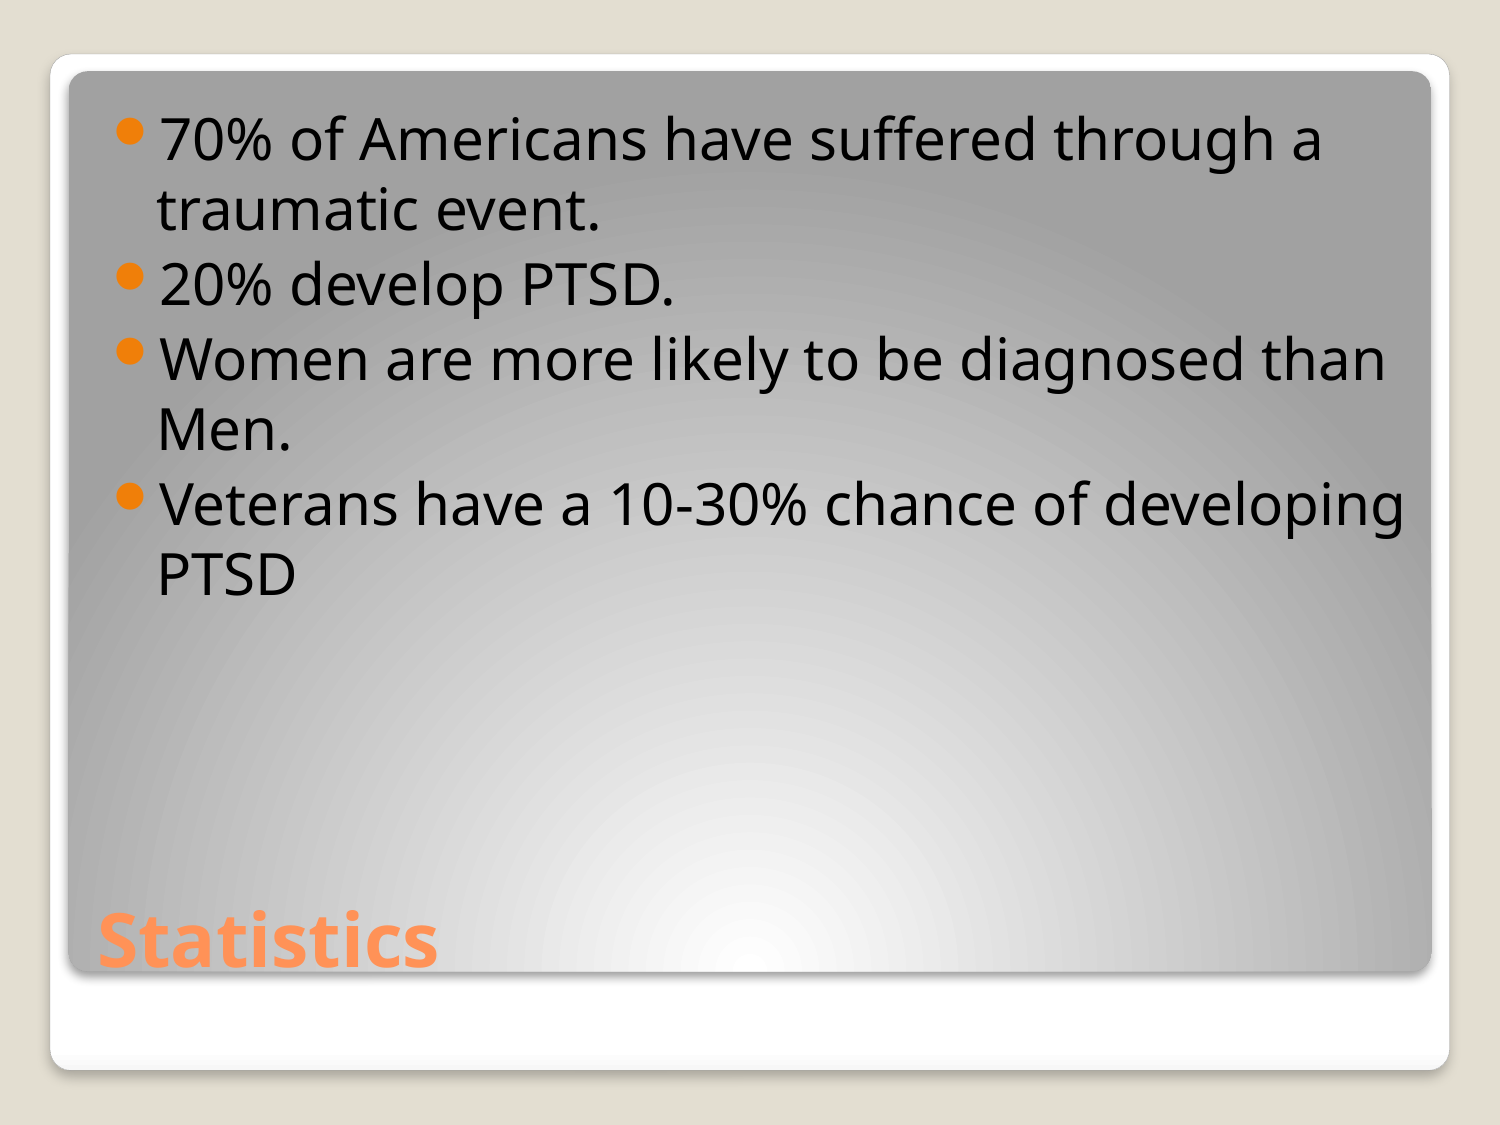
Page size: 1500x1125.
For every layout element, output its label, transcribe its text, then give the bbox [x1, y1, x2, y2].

list 70% of Americans have suffered through a traumatic event. 20% develop PTSD. Women are more likely to be diagnosed than Men. Veterans have a 10-30% chance of developing PTSD [82, 86, 1425, 774]
title Statistics [82, 817, 1425, 990]
